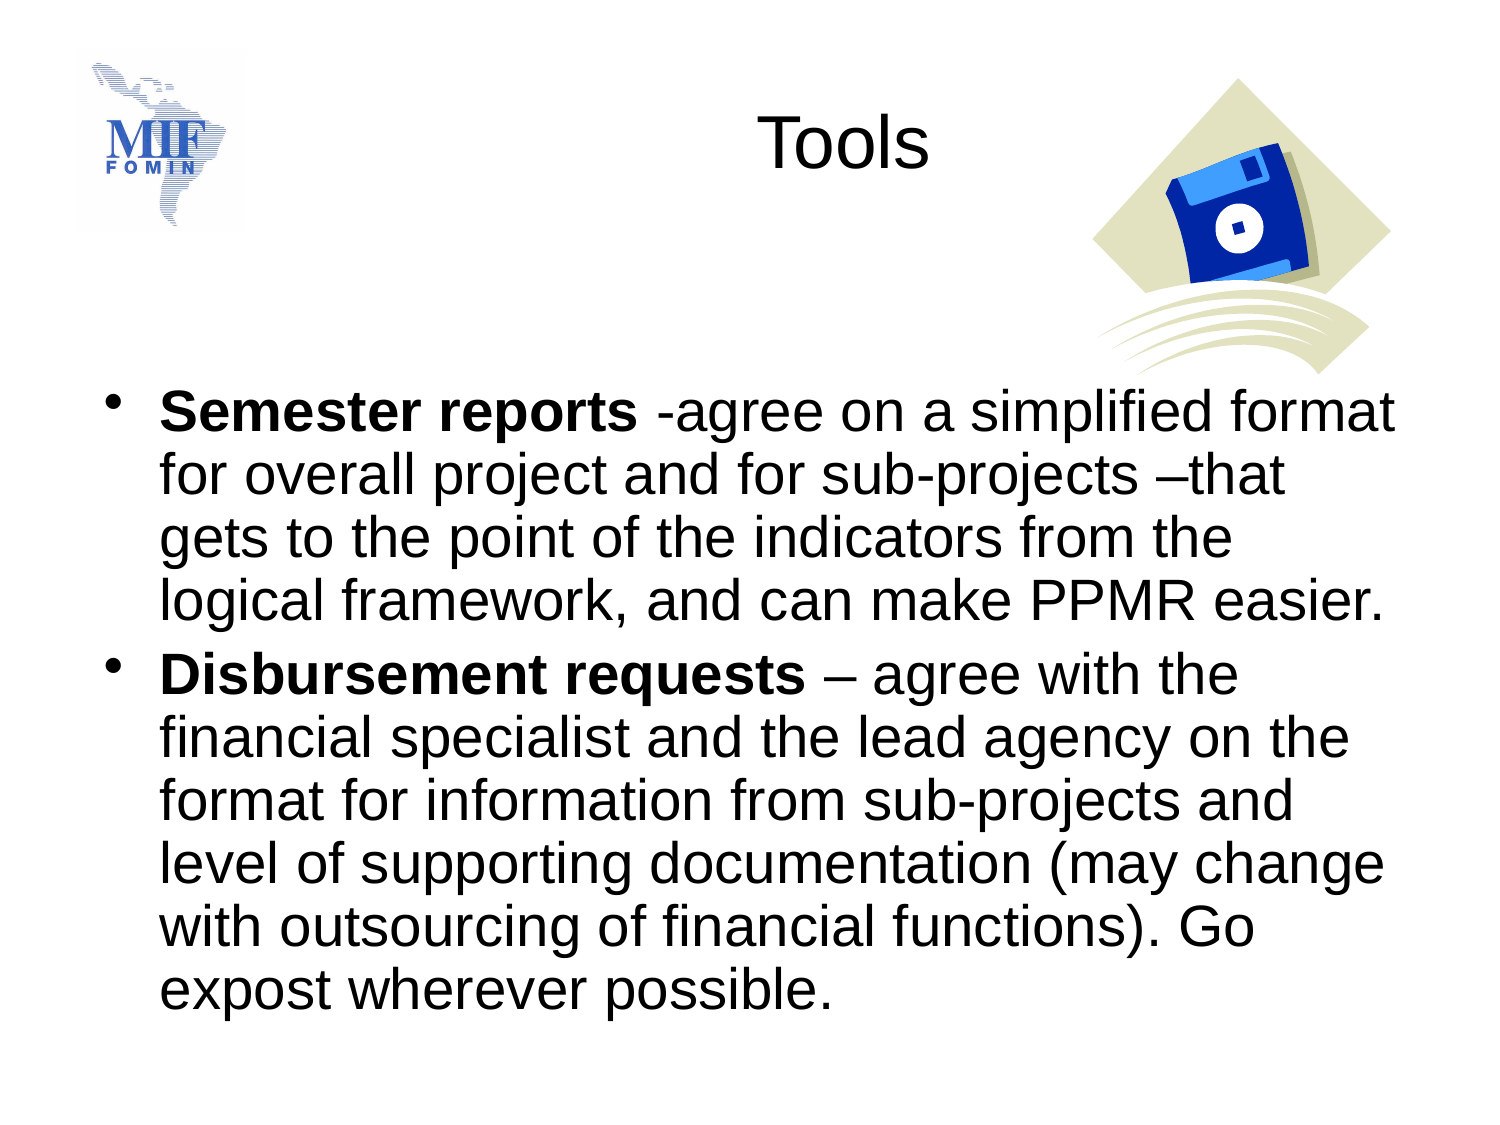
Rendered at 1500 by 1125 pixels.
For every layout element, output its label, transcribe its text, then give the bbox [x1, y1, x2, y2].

picture [75, 49, 247, 232]
list Semester reports -agree on a simplified format for overall project and for sub-projects –that gets to the point of the indicators from the logical framework, and can make PPMR easier. Disbursement requests – agree with the financial specialist and the lead agency on the format for information from sub-projects and level of supporting documentation (may change with outsourcing of financial functions). Go expost wherever possible. [88, 373, 1426, 1006]
title Tools [262, 44, 1426, 233]
picture [1092, 77, 1392, 376]
